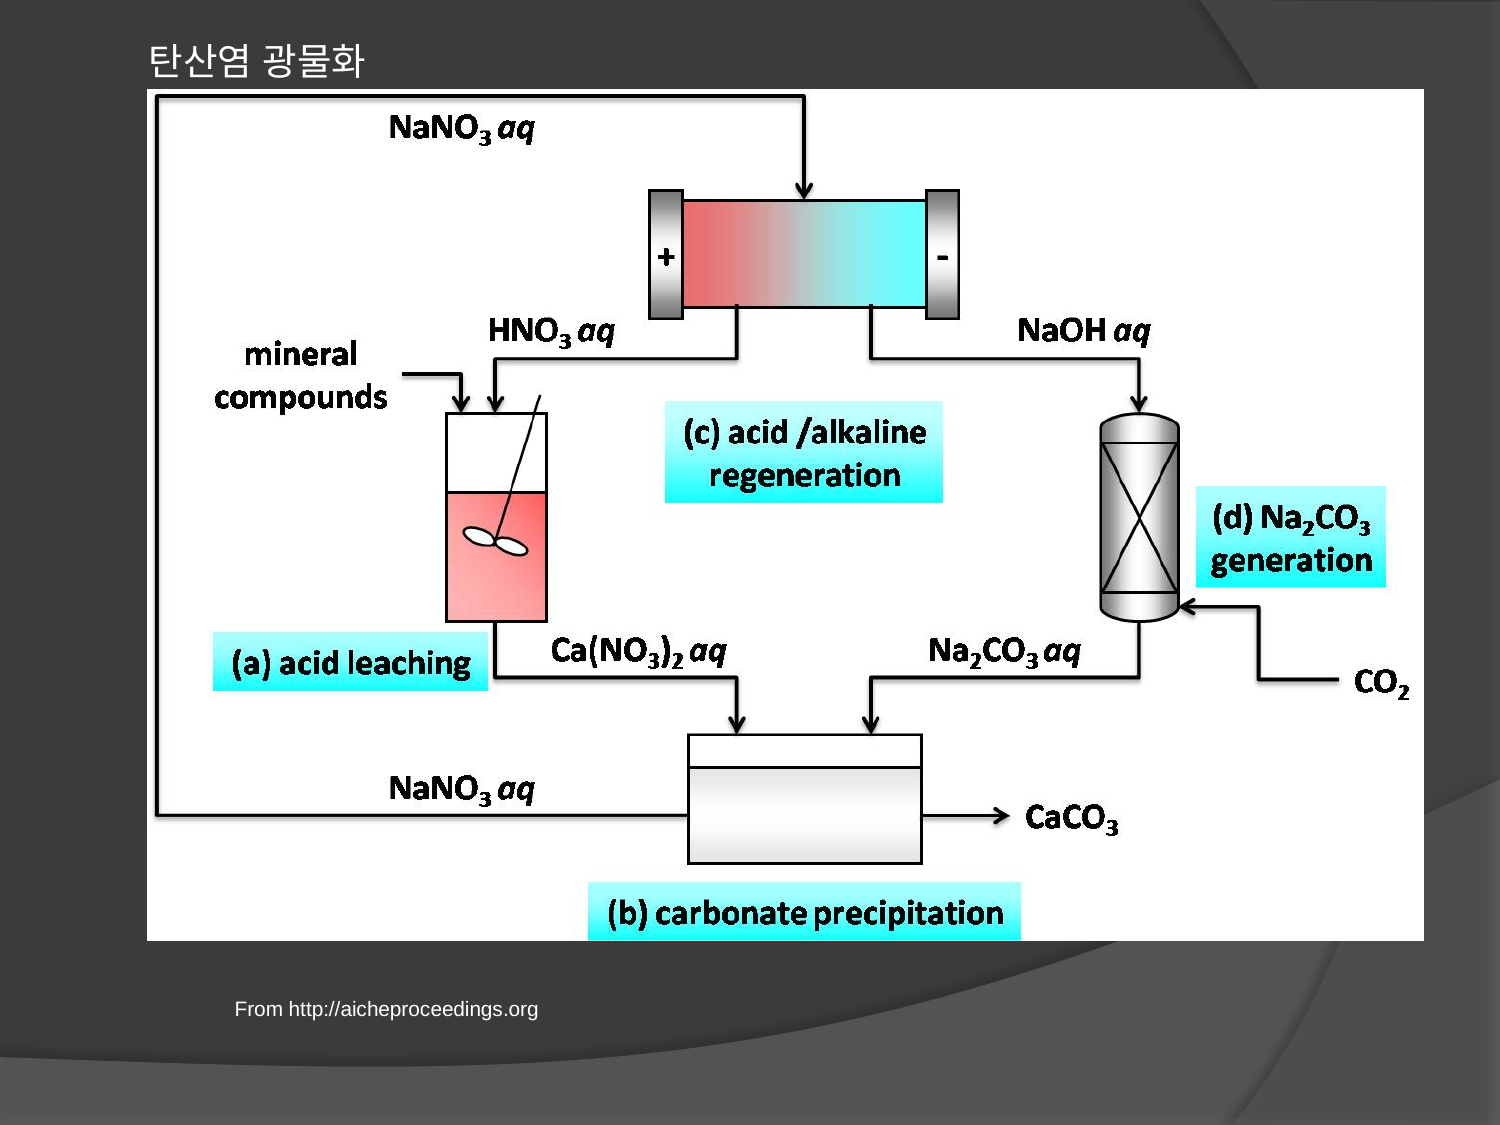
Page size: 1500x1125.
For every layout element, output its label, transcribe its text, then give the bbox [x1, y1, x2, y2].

picture [147, 89, 1425, 941]
text_box From http://aicheproceedings.org [219, 987, 554, 1028]
text_box 탄산염 광물화 [134, 30, 382, 91]
